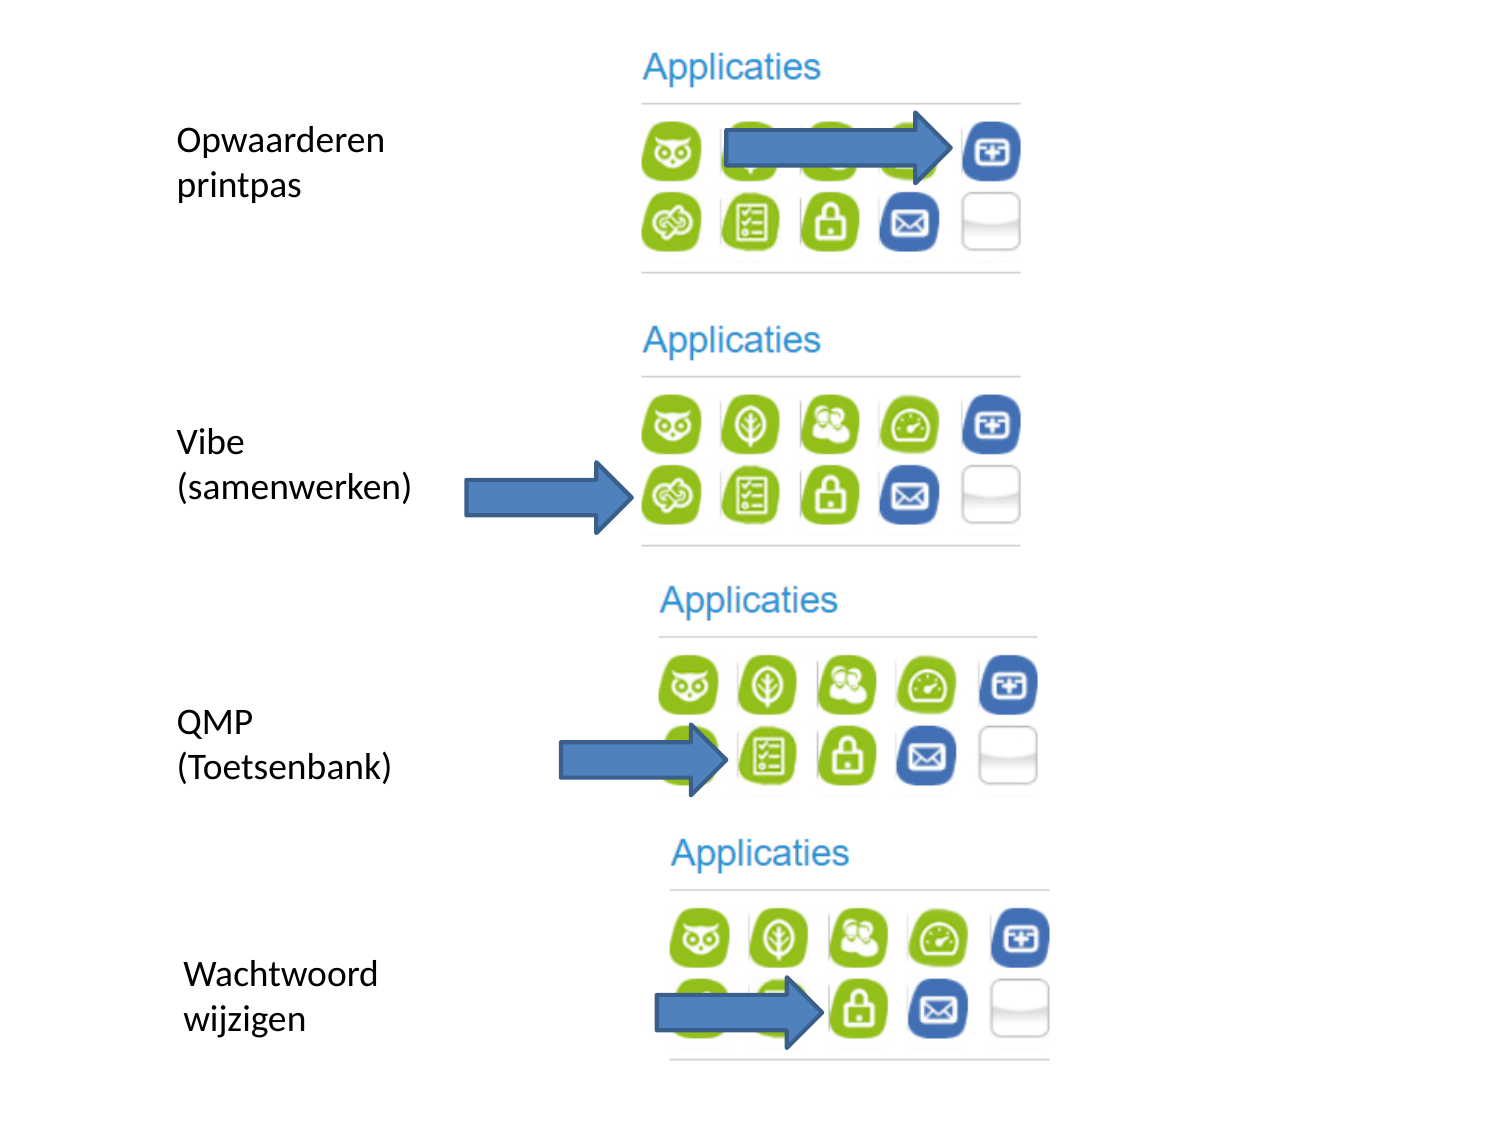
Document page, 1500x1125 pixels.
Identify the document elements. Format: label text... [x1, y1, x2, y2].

text_box [558, 740, 595, 780]
text_box Vibe (samenwerken) [161, 409, 443, 514]
picture [584, 13, 1061, 281]
text_box Wachtwoord wijzigen [168, 942, 450, 1047]
text_box [464, 477, 579, 518]
text_box Opwaarderen printpas [161, 107, 422, 213]
picture [584, 286, 1089, 1067]
text_box QMP (Toetsenbank) [161, 689, 443, 794]
